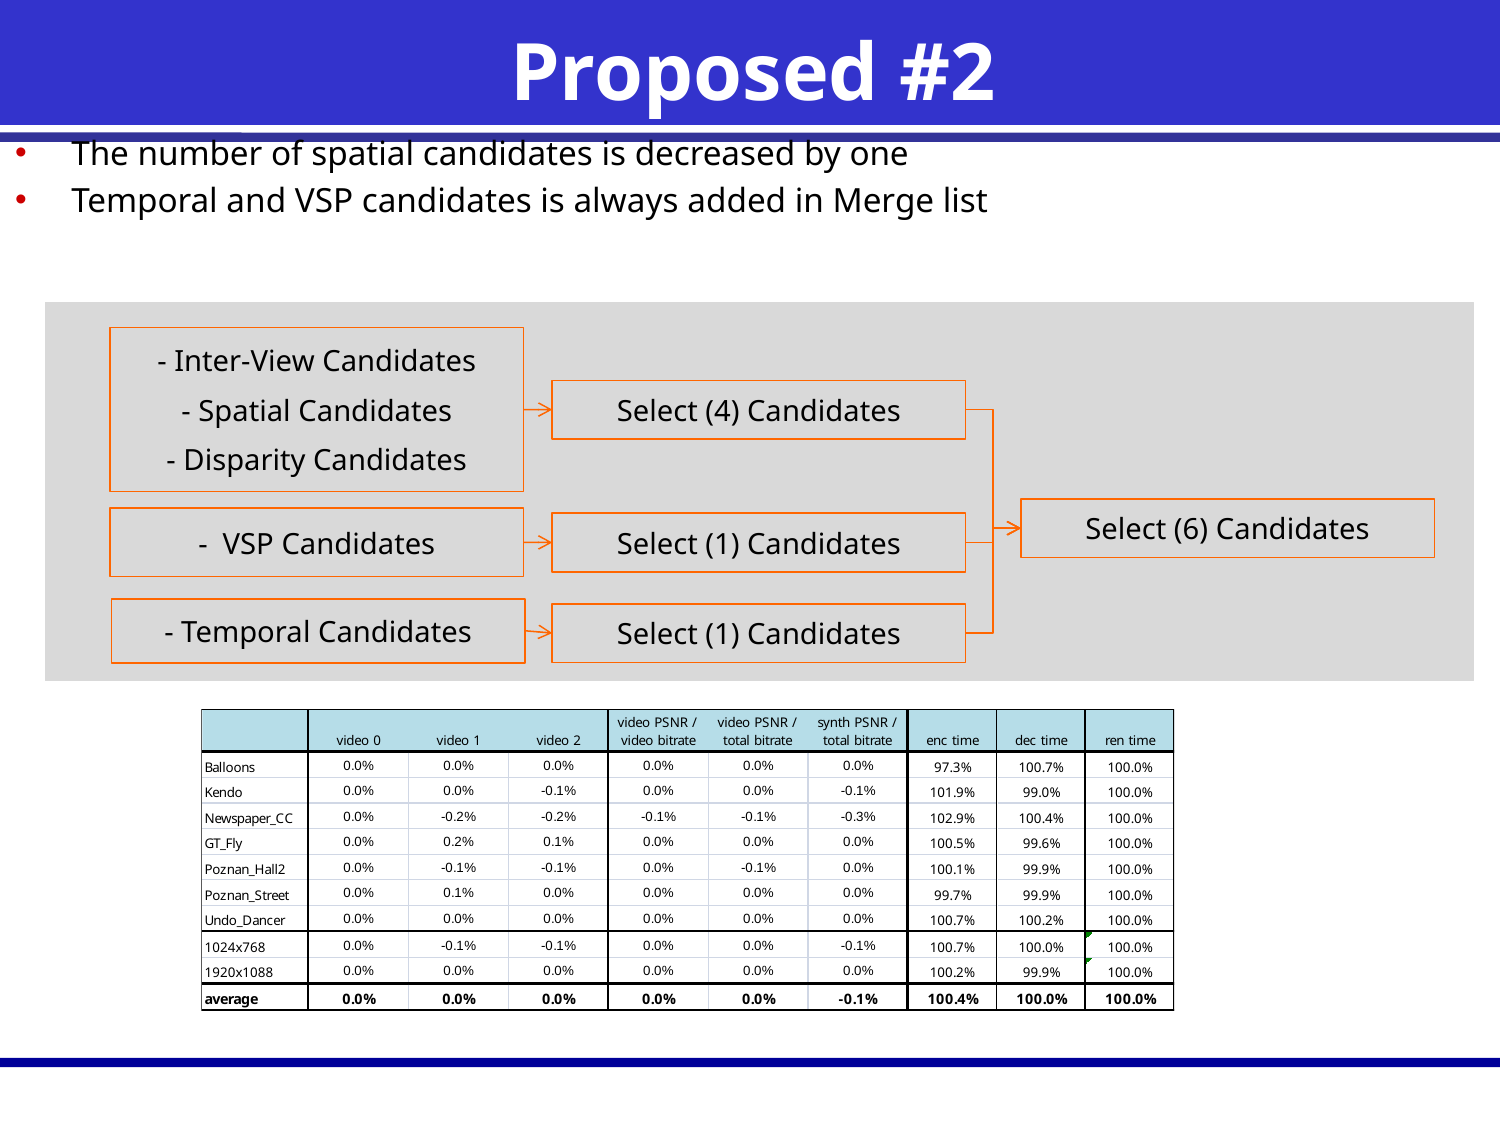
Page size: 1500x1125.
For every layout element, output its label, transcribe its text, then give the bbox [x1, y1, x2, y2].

text_box Select (1) Candidates [552, 513, 960, 572]
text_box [965, 409, 1022, 527]
text_box - VSP Candidates [110, 508, 524, 577]
title Proposed #2 [46, 12, 1460, 125]
picture [200, 709, 1176, 1012]
text_box Select (6) Candidates [1026, 498, 1435, 558]
list The number of spatial candidates is decreased by one Temporal and VSP candidates is always added in Merge list [0, 125, 1500, 1038]
text_box - Inter-View Candidates - Spatial Candidates - Disparity Candidates [110, 327, 524, 492]
text_box - Temporal Candidates [111, 598, 526, 663]
text_box Select (4) Candidates [552, 380, 966, 439]
text_box [45, 302, 1474, 681]
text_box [524, 630, 553, 634]
text_box Select (1) Candidates [552, 603, 966, 663]
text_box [965, 527, 1022, 634]
